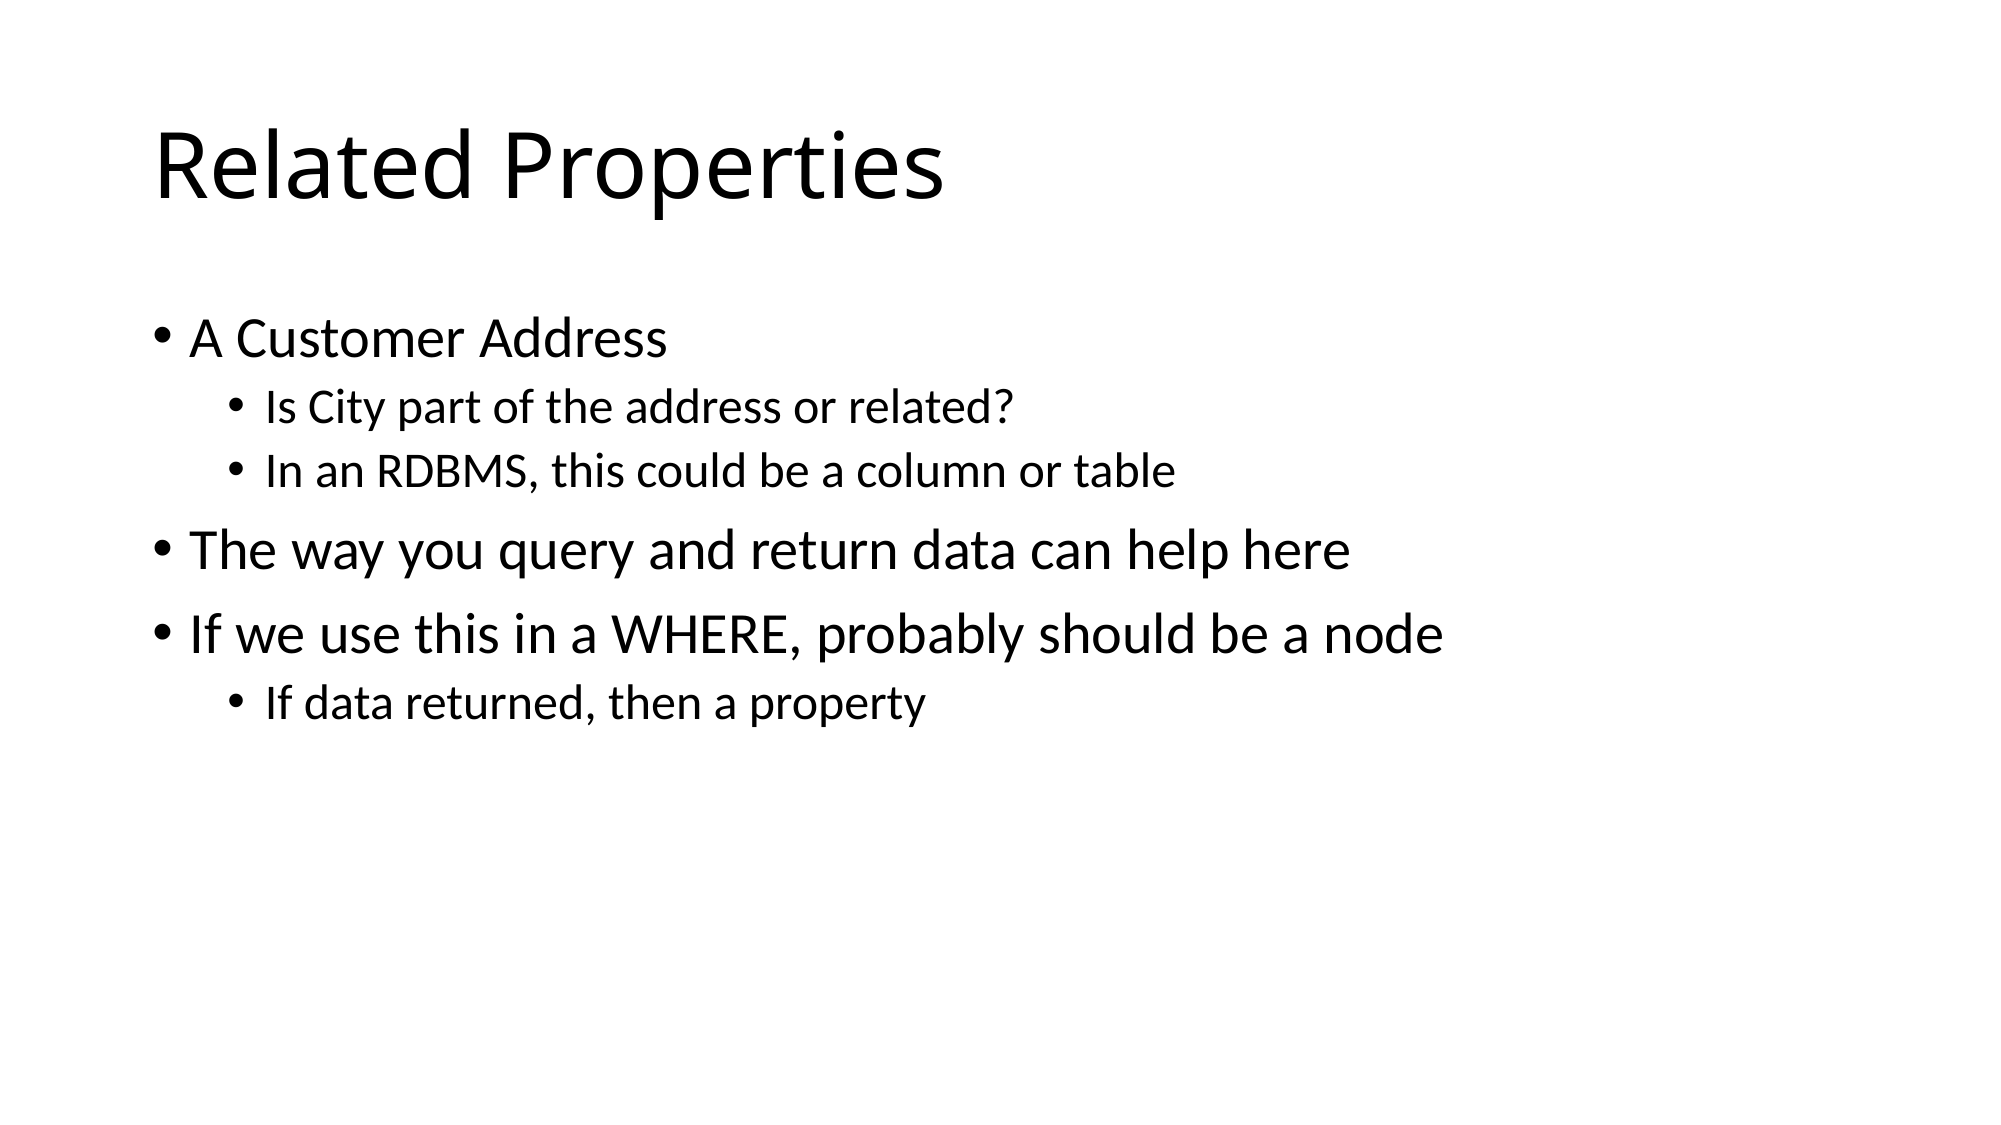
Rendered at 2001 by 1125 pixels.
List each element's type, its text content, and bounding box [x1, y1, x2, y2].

title Related Properties [137, 59, 1863, 278]
list A Customer Address Is City part of the address or related? In an RDBMS, this could be a column or table The way you query and return data can help here If we use this in a WHERE, probably should be a node If data returned, then a property [137, 299, 1863, 1014]
